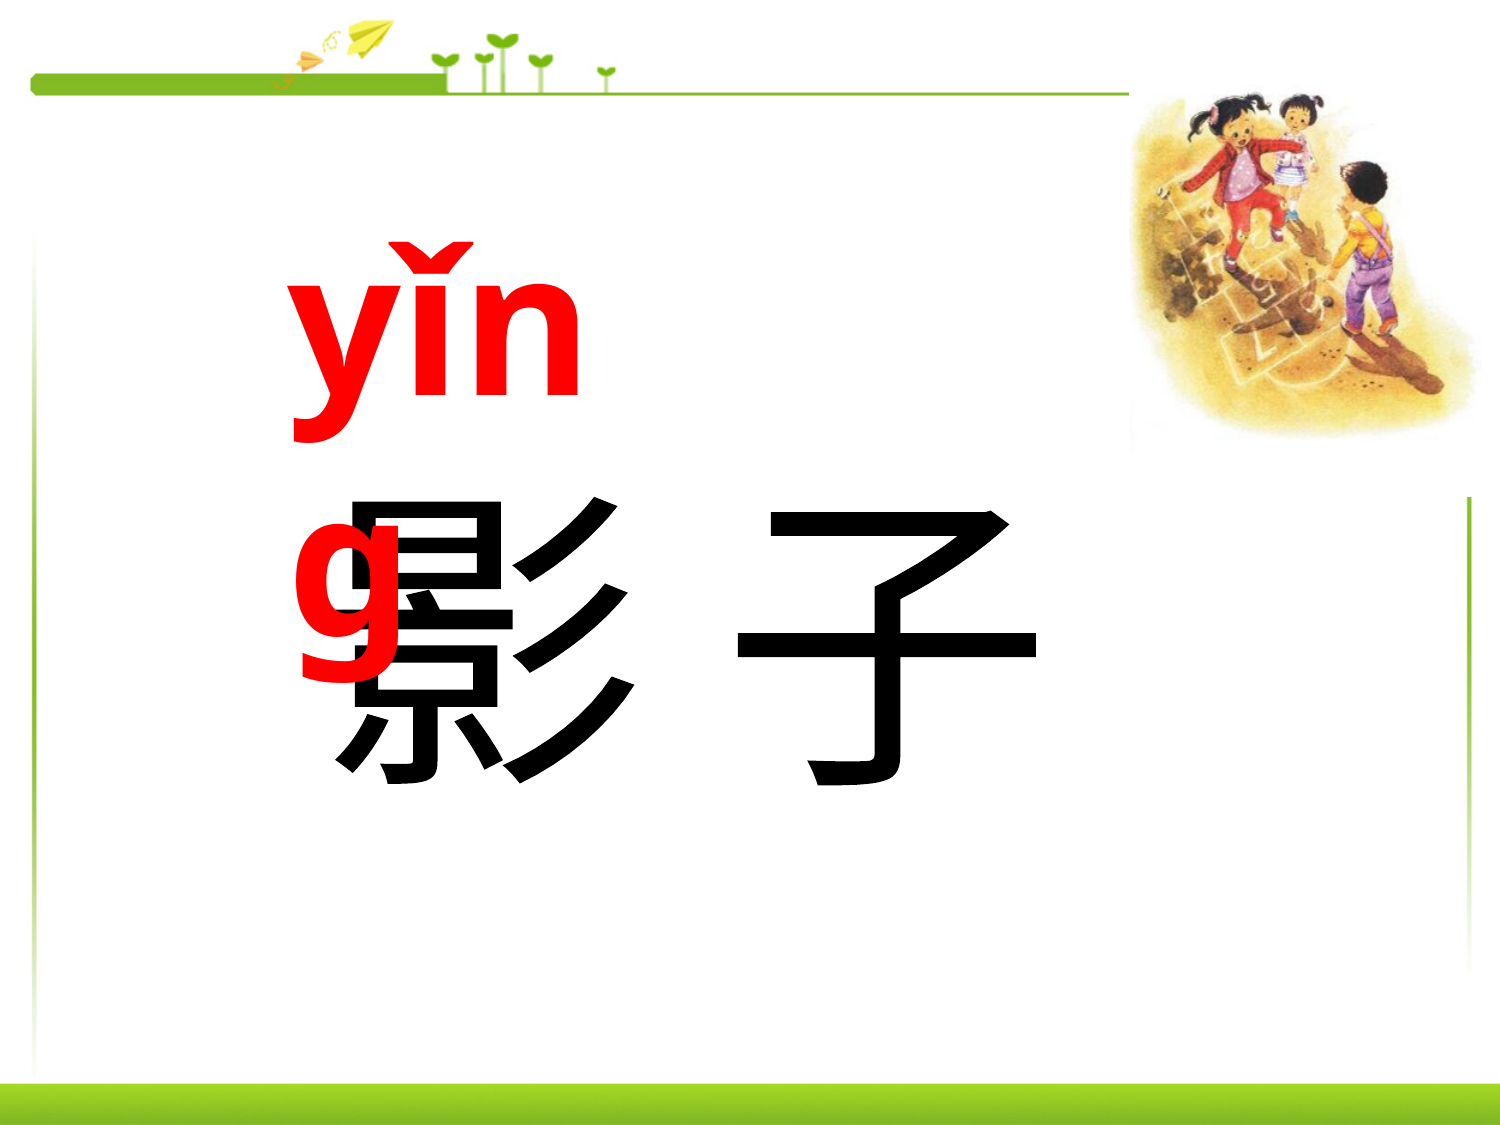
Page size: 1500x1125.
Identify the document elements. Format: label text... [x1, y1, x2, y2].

text_box yǐnɡ [272, 188, 735, 684]
picture [0, 0, 1500, 1125]
